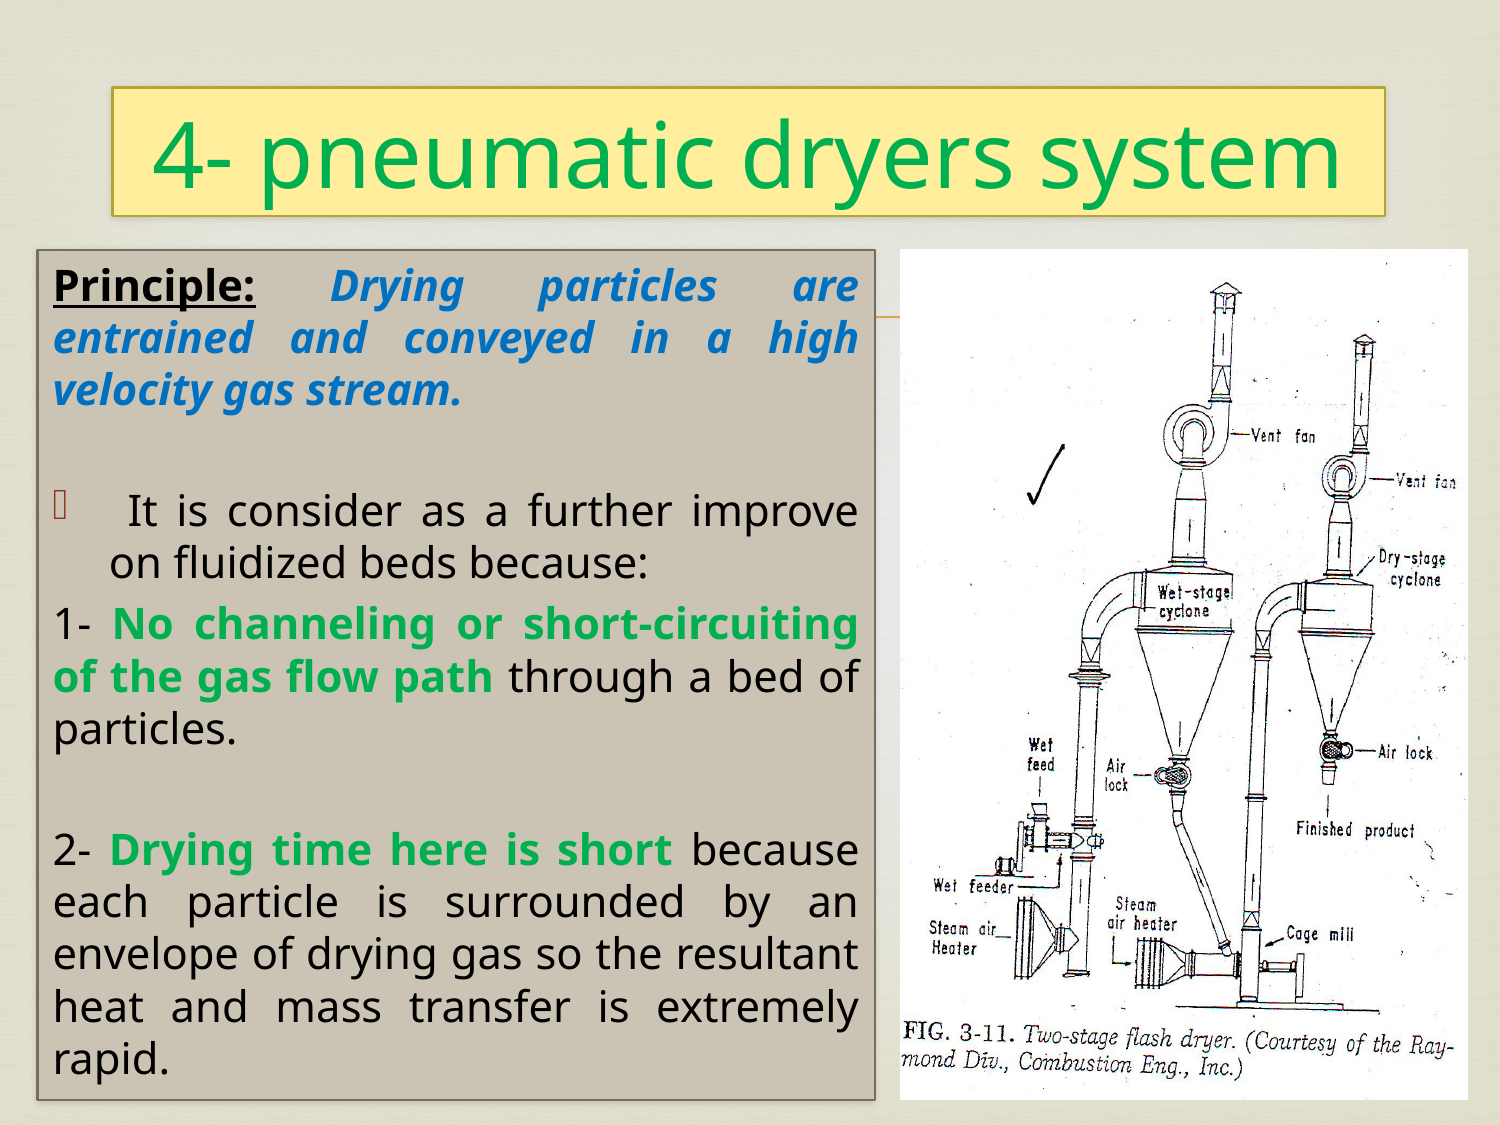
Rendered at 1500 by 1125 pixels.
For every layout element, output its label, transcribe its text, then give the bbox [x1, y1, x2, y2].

list Principle: Drying particles are entrained and conveyed in a high velocity gas stream. It is consider as a further improve on fluidized beds because: 1- No channeling or short-circuiting of the gas flow path through a bed of particles. 2- Drying time here is short because each particle is surrounded by an envelope of drying gas so the resultant heat and mass transfer is extremely rapid. [36, 249, 876, 1101]
picture [899, 249, 1469, 1101]
title 4- pneumatic dryers system [111, 86, 1386, 217]
